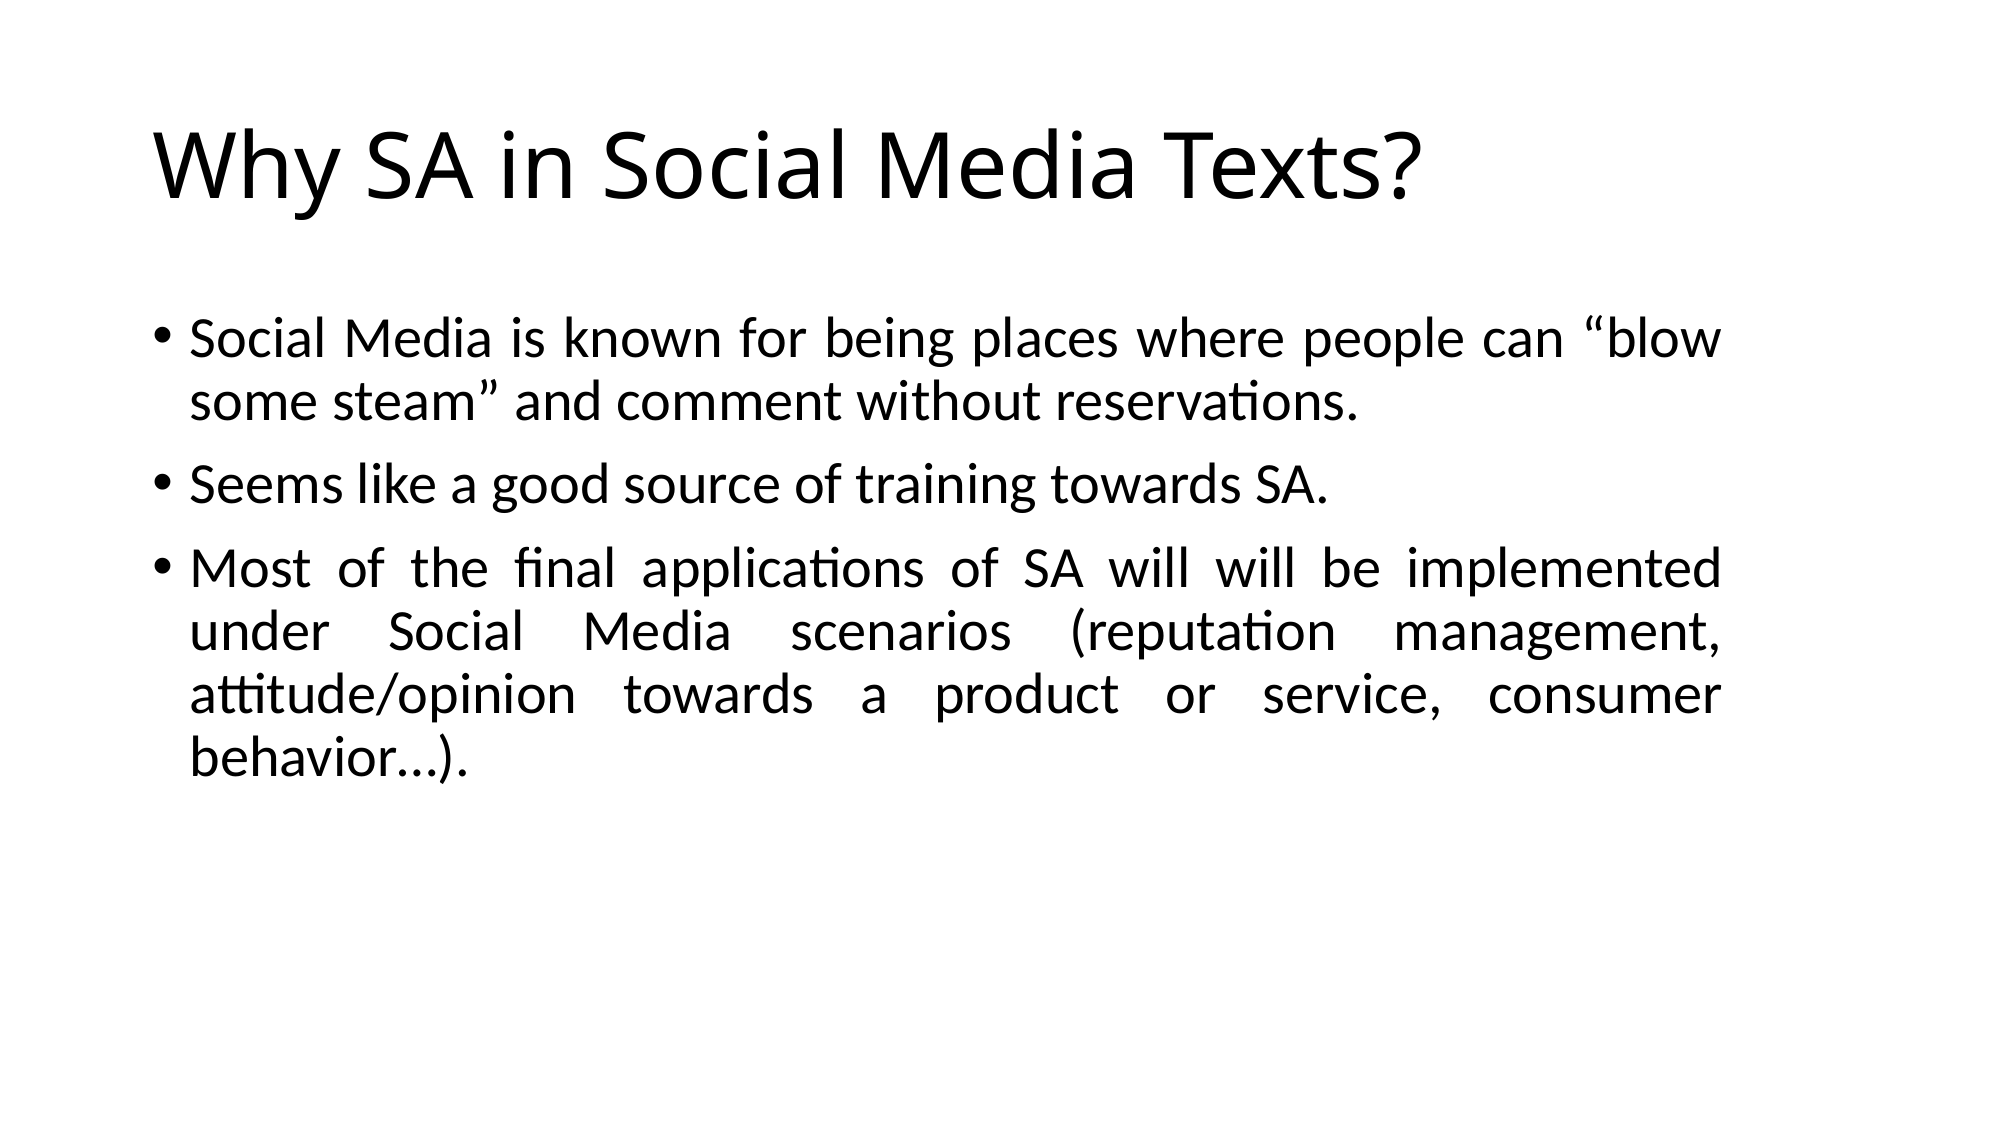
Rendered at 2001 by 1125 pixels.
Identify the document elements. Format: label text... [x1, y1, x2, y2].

list Social Media is known for being places where people can “blow some steam” and comment without reservations. Seems like a good source of training towards SA. Most of the final applications of SA will will be implemented under Social Media scenarios (reputation management, attitude/opinion towards a product or service, consumer behavior…). [137, 299, 1739, 1014]
title Why SA in Social Media Texts? [137, 59, 1863, 278]
